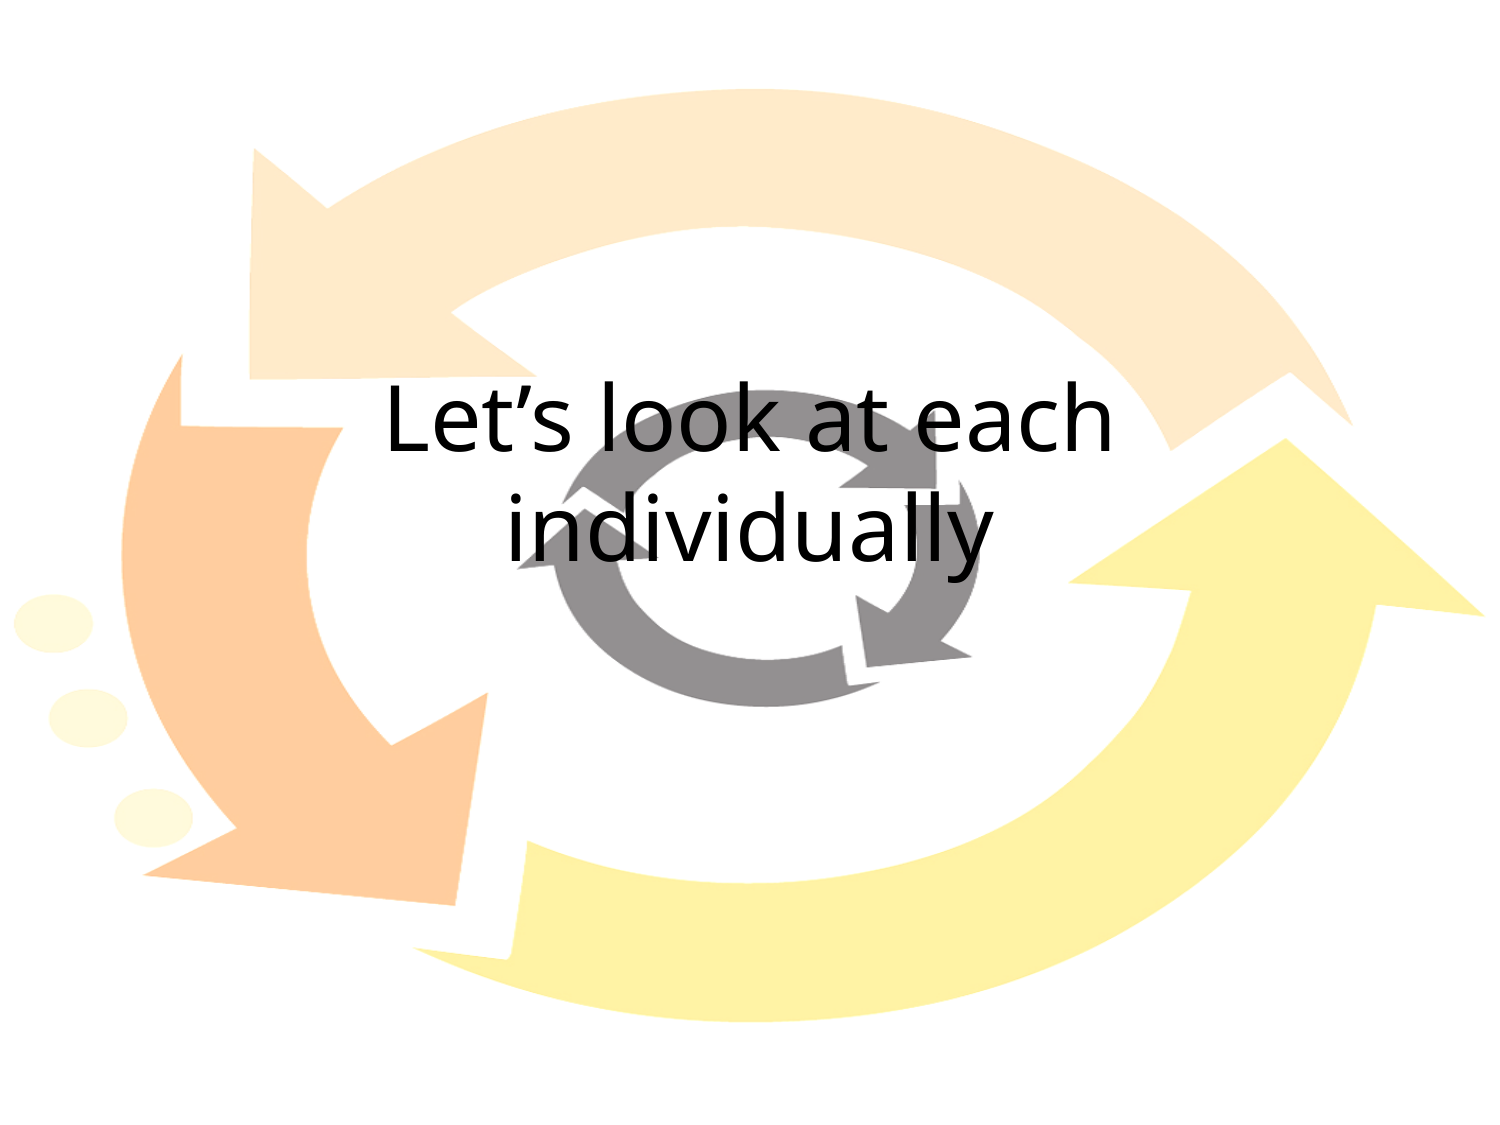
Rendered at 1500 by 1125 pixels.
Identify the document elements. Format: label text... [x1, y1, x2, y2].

title Let’s look at each individually [112, 349, 1388, 591]
